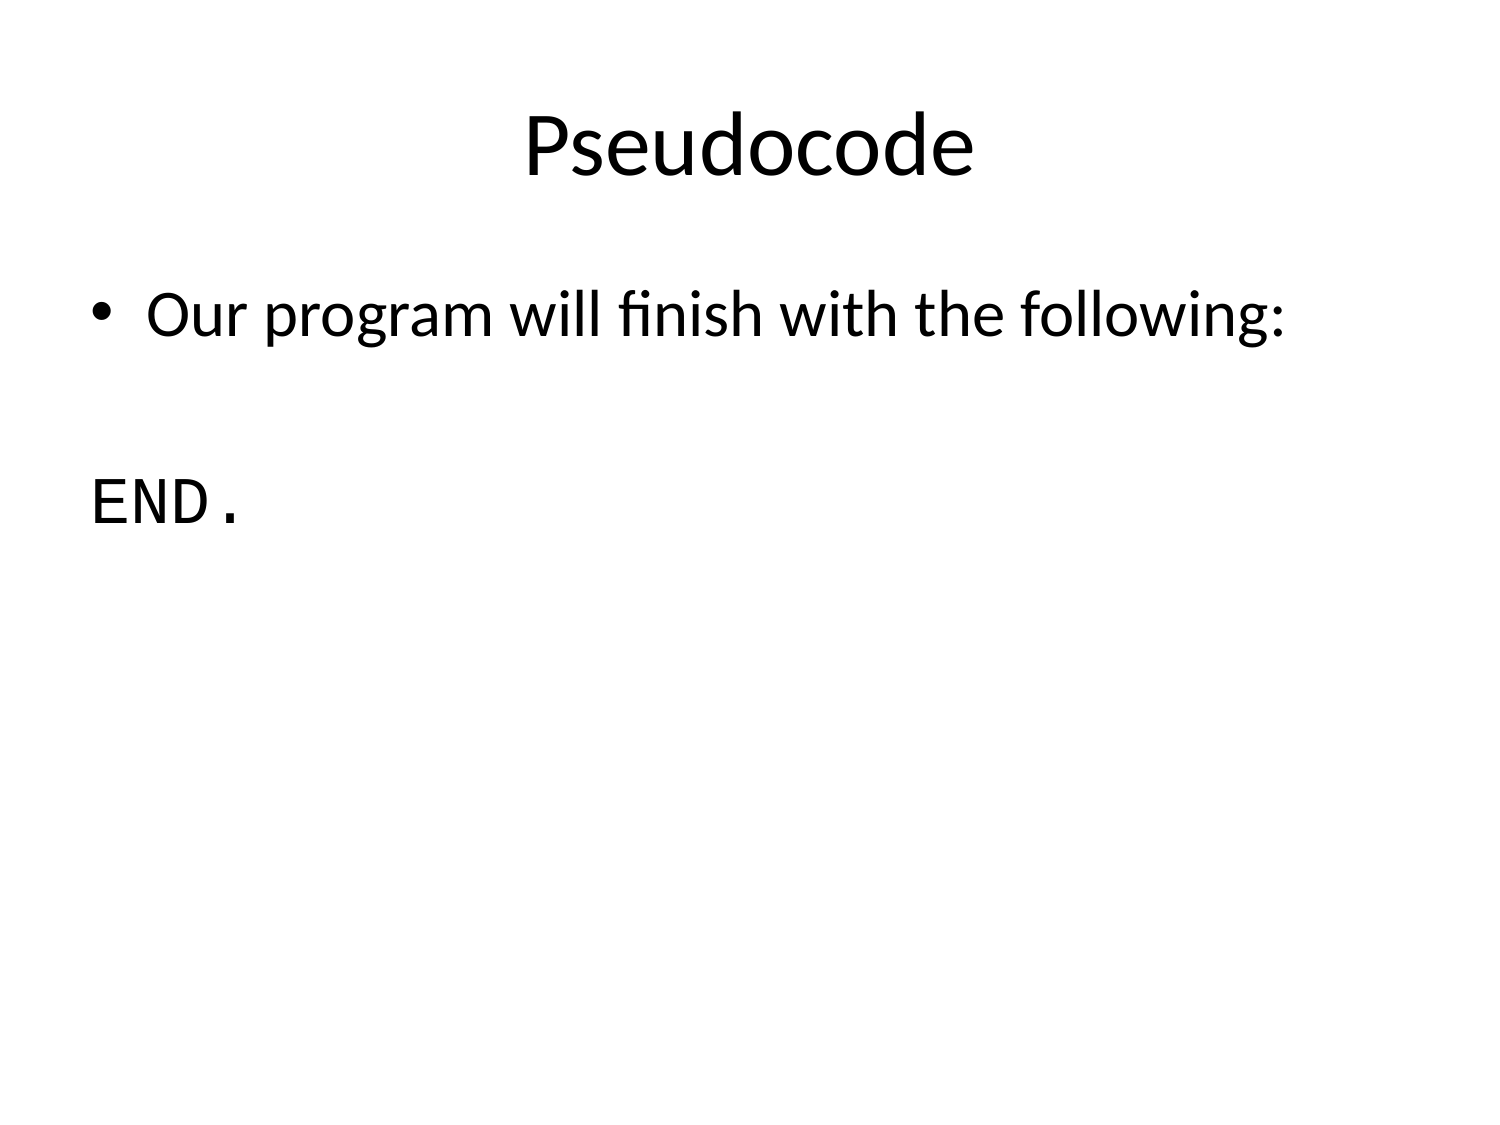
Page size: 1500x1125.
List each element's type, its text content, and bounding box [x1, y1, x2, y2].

list Our program will finish with the following: END. [75, 262, 1425, 1005]
title Pseudocode [75, 45, 1425, 233]
